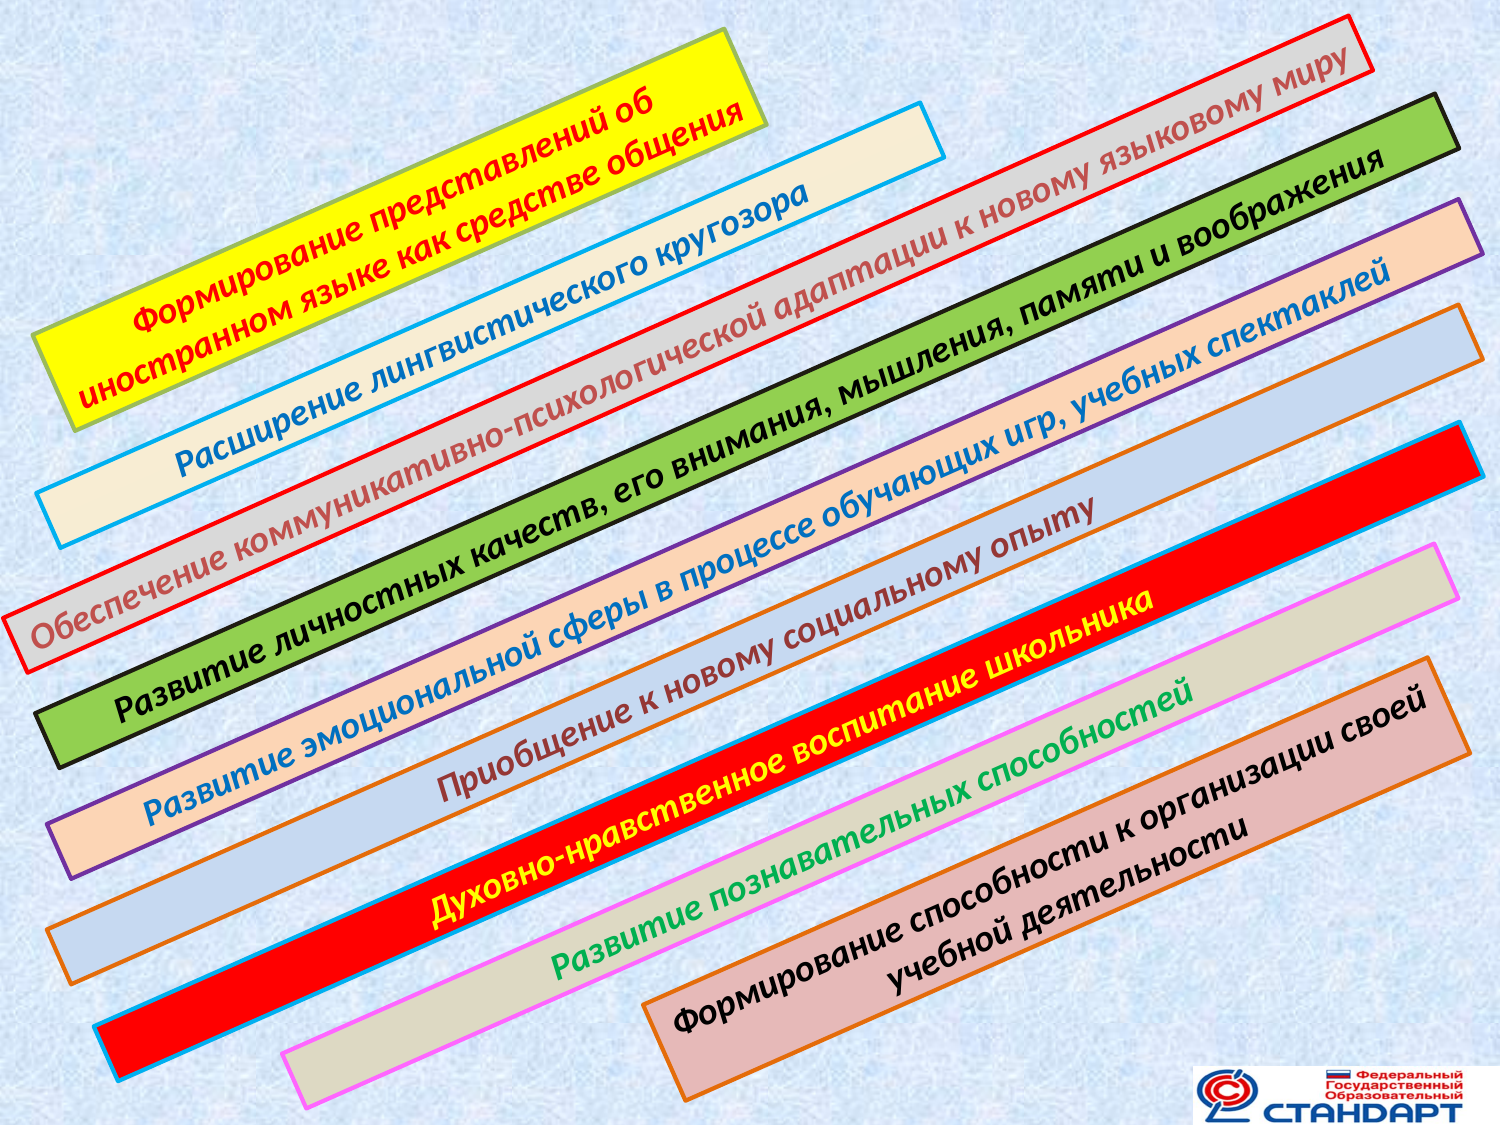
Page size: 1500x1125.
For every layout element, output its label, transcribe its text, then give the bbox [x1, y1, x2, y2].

text_box Формирование способности к организации своей учебной деятельности [641, 655, 1473, 1103]
text_box Развитие познавательных способностей [280, 541, 1461, 1111]
text_box Обеспечение коммуникативно-психологической адаптации к новому языковому миру [1, 13, 1375, 675]
text_box Развитие эмоциональной сферы в процессе обучающих игр, учебных спектаклей [44, 197, 1485, 881]
text_box Формирование представлений об иностранном языке как средстве общения [30, 26, 769, 433]
picture [0, 0, 1500, 1125]
text_box Приобщение к новому социальному опыту [44, 302, 1485, 987]
text_box Духовно-нравственное воспитание школьника [91, 419, 1486, 1084]
text_box Развитие личностных качеств, его внимания, мышления, памяти и воображения [33, 91, 1462, 771]
text_box Расширение лингвистического кругозора [34, 100, 947, 550]
